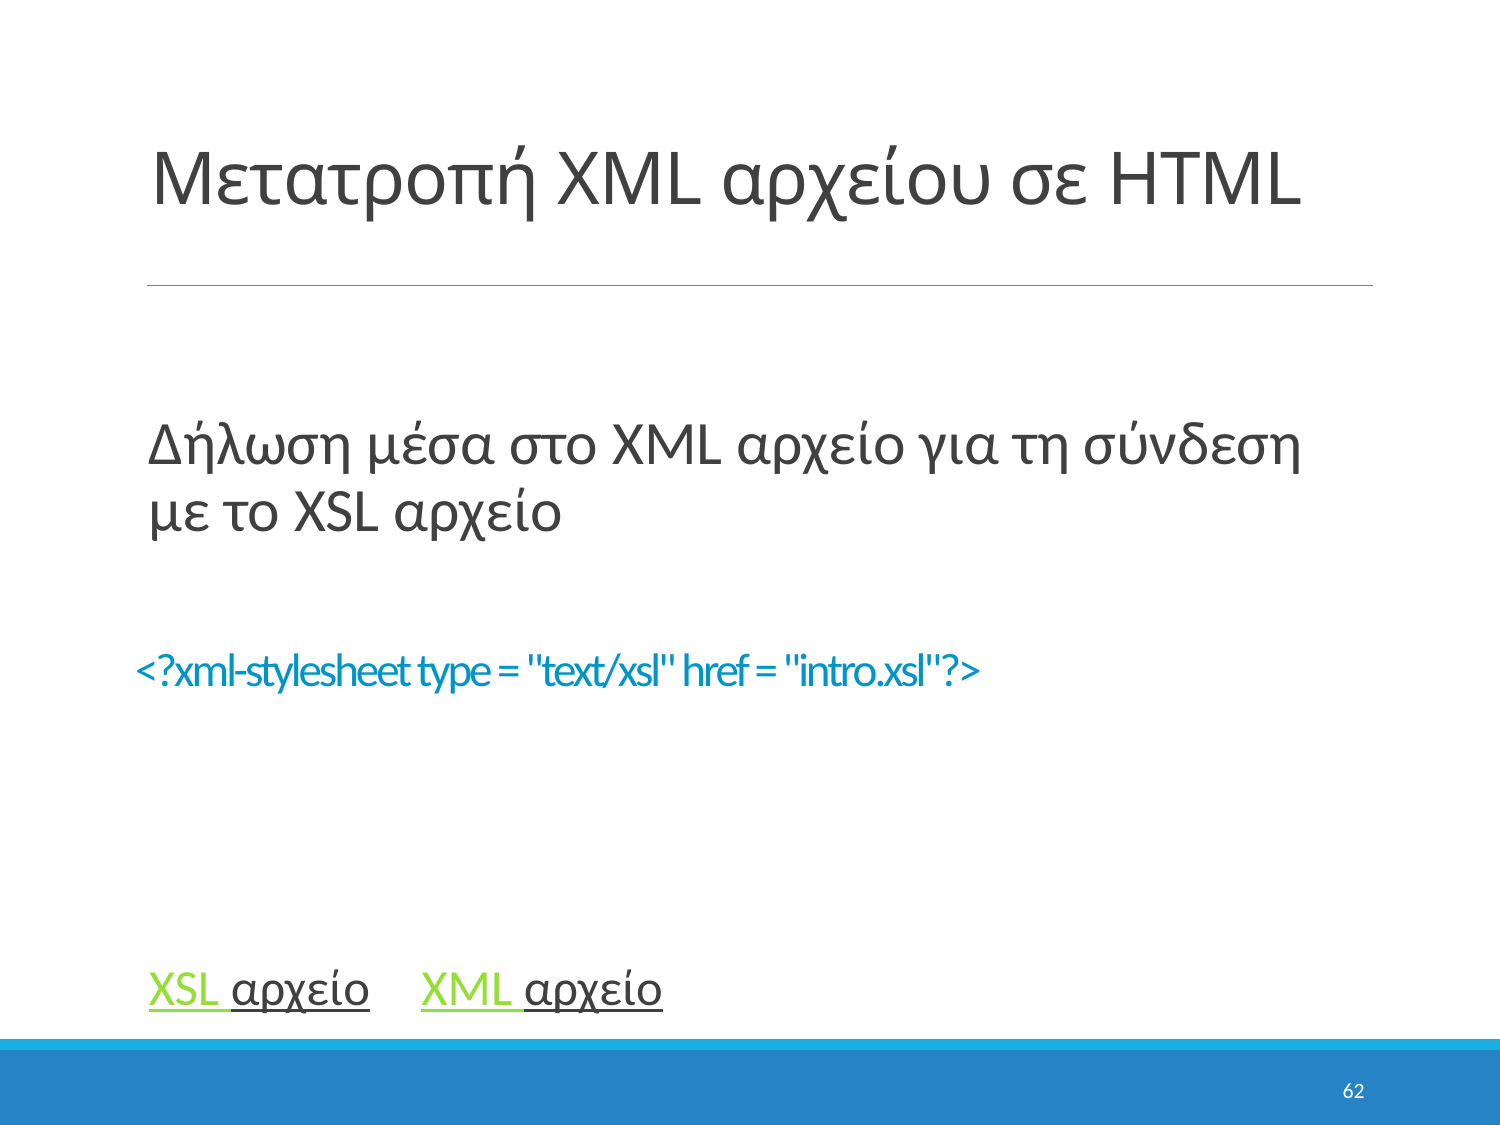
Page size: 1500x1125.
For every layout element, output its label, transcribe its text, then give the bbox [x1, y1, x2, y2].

list Δήλωση μέσα στο XML αρχείο για τη σύνδεση με το XSL αρχείο <?xml-stylesheet type = "text/xsl" href = "intro.xsl"?> XSL αρχείο XML αρχείο [135, 304, 1373, 1029]
title Μετατροπή XML αρχείου σε HTML [135, 43, 1373, 227]
slide_number 62 [1218, 1059, 1380, 1120]
